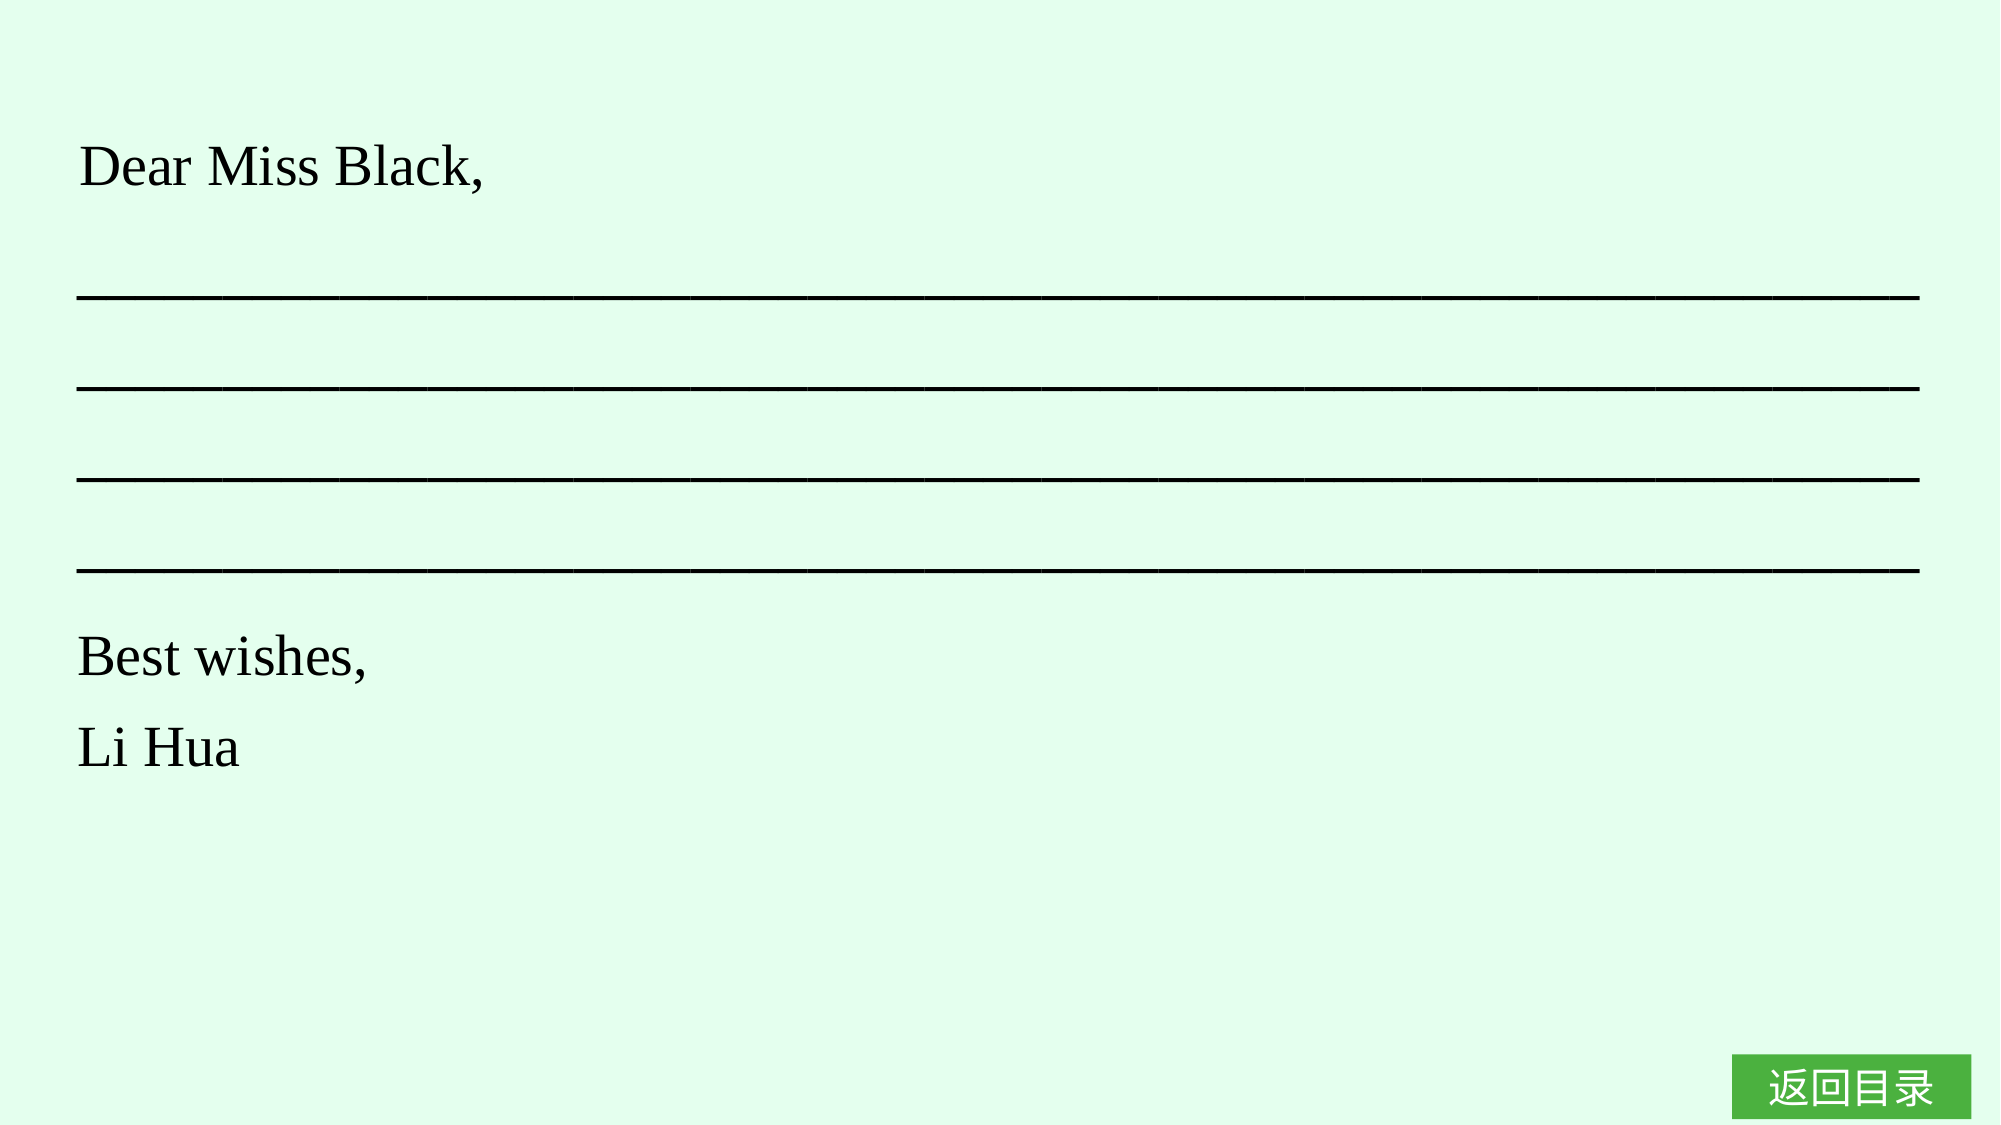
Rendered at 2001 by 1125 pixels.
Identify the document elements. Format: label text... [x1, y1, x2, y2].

text_box Dear Miss Black, [64, 98, 515, 205]
text_box Best wishes, Li Hua [62, 588, 1938, 785]
text_box _______________________________________________________________ _______________________________________________________________ ______________________________________________________________________________________________________________________________ [62, 205, 1938, 585]
